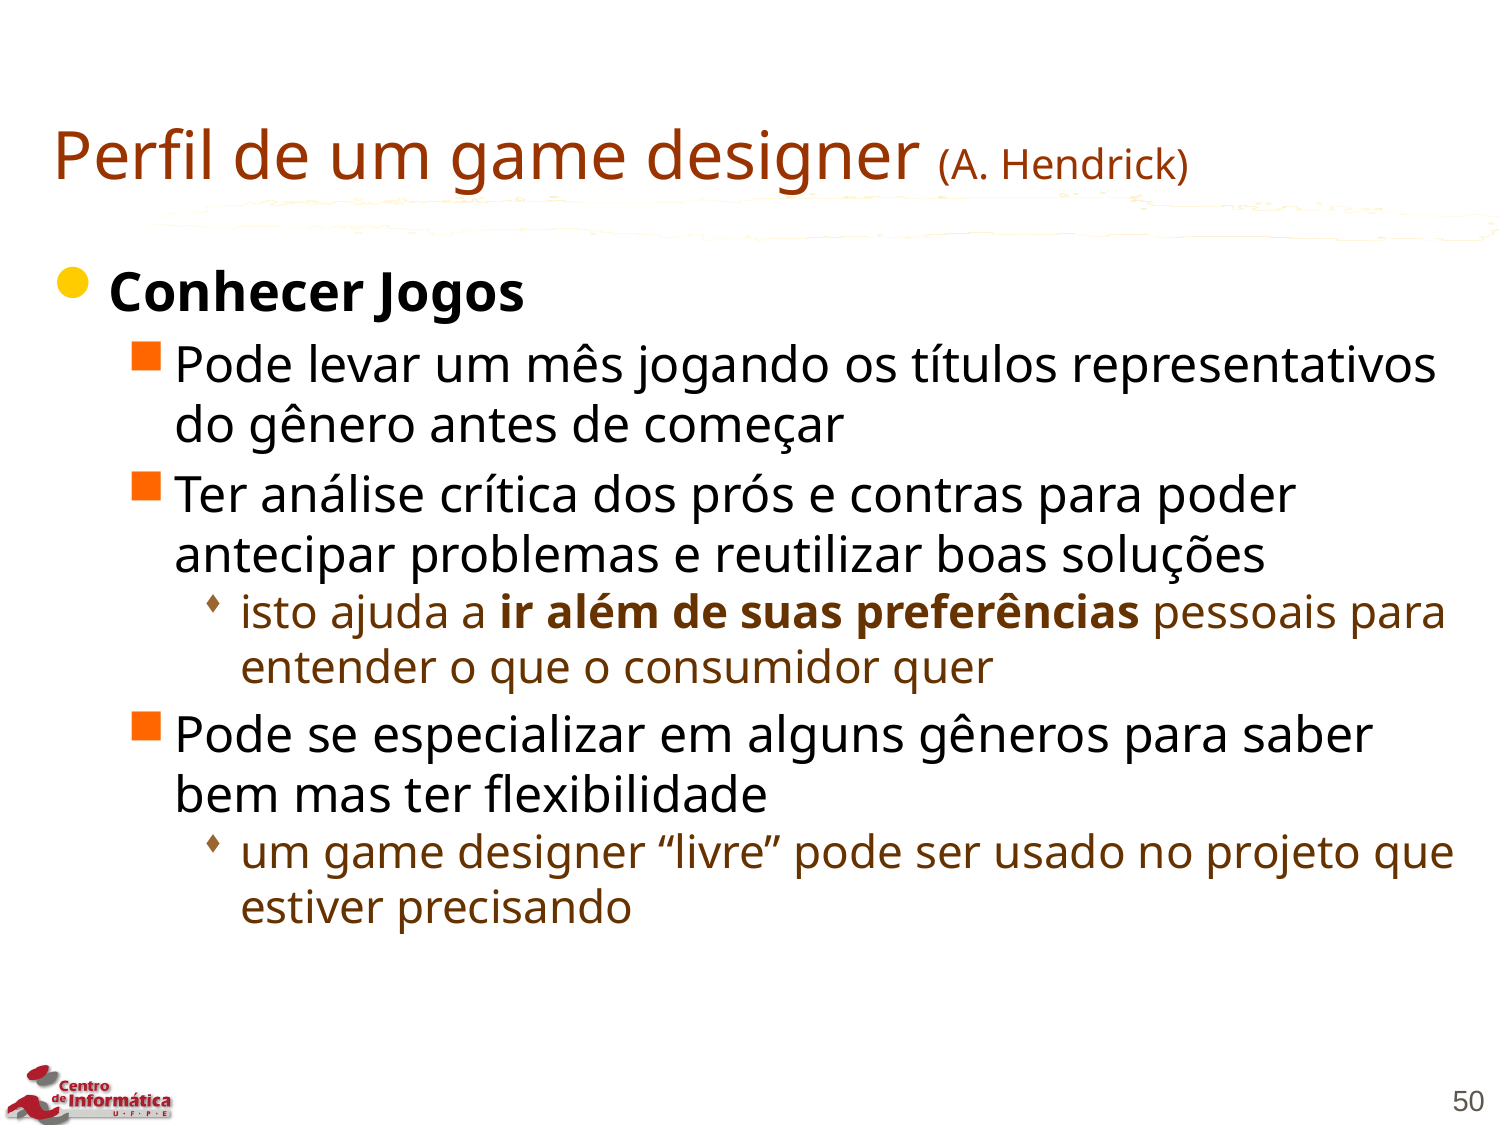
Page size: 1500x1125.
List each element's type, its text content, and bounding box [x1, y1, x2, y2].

slide_number 50 [1187, 1049, 1500, 1125]
list Conhecer Jogos Pode levar um mês jogando os títulos representativos do gênero antes de começar Ter análise crítica dos prós e contras para poder antecipar problemas e reutilizar boas soluções isto ajuda a ir além de suas preferências pessoais para entender o que o consumidor quer Pode se especializar em alguns gêneros para saber bem mas ter flexibilidade um game designer “livre” pode ser usado no projeto que estiver precisando [37, 249, 1475, 1025]
picture [0, 1062, 175, 1125]
title Perfil de um game designer (A. Hendrick) [37, 12, 1434, 200]
